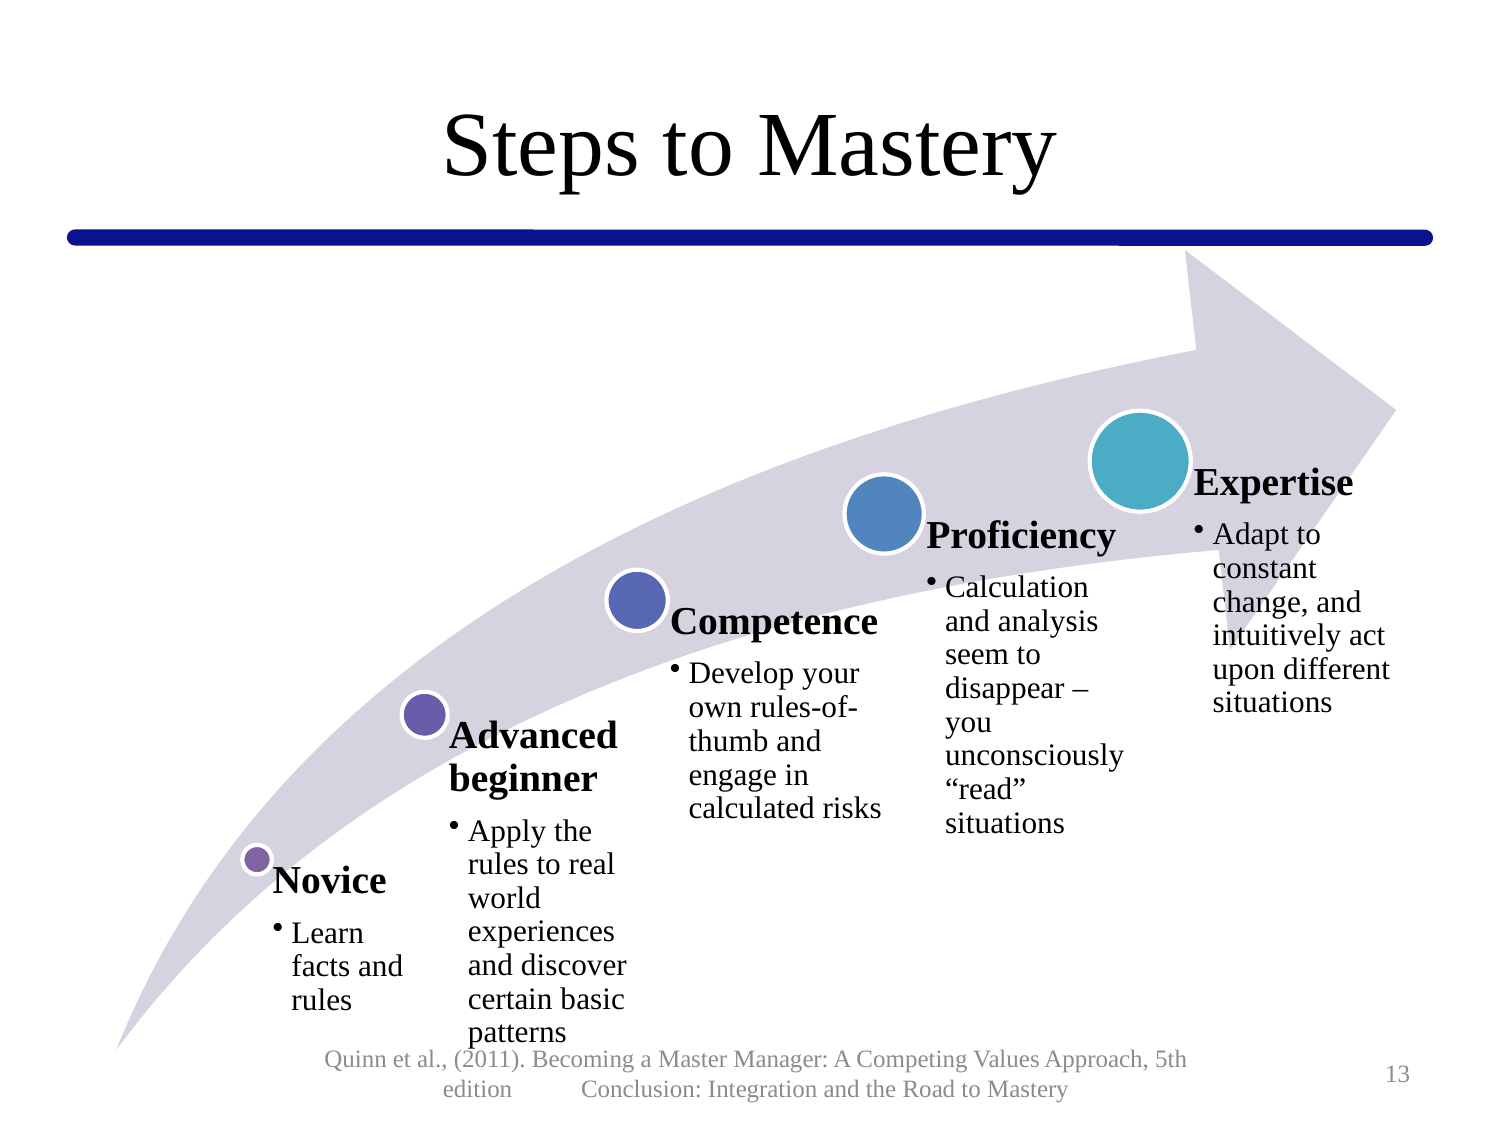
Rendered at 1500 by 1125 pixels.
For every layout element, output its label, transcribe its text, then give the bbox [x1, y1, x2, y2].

title Steps to Mastery [75, 45, 1425, 233]
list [62, 249, 1451, 1051]
slide_number 13 [1074, 1060, 1425, 1103]
footer Quinn et al., (2011). Becoming a Master Manager: A Competing Values Approach, 5th edition Conclusion: Integration and the Road to Mastery [287, 1060, 1074, 1103]
